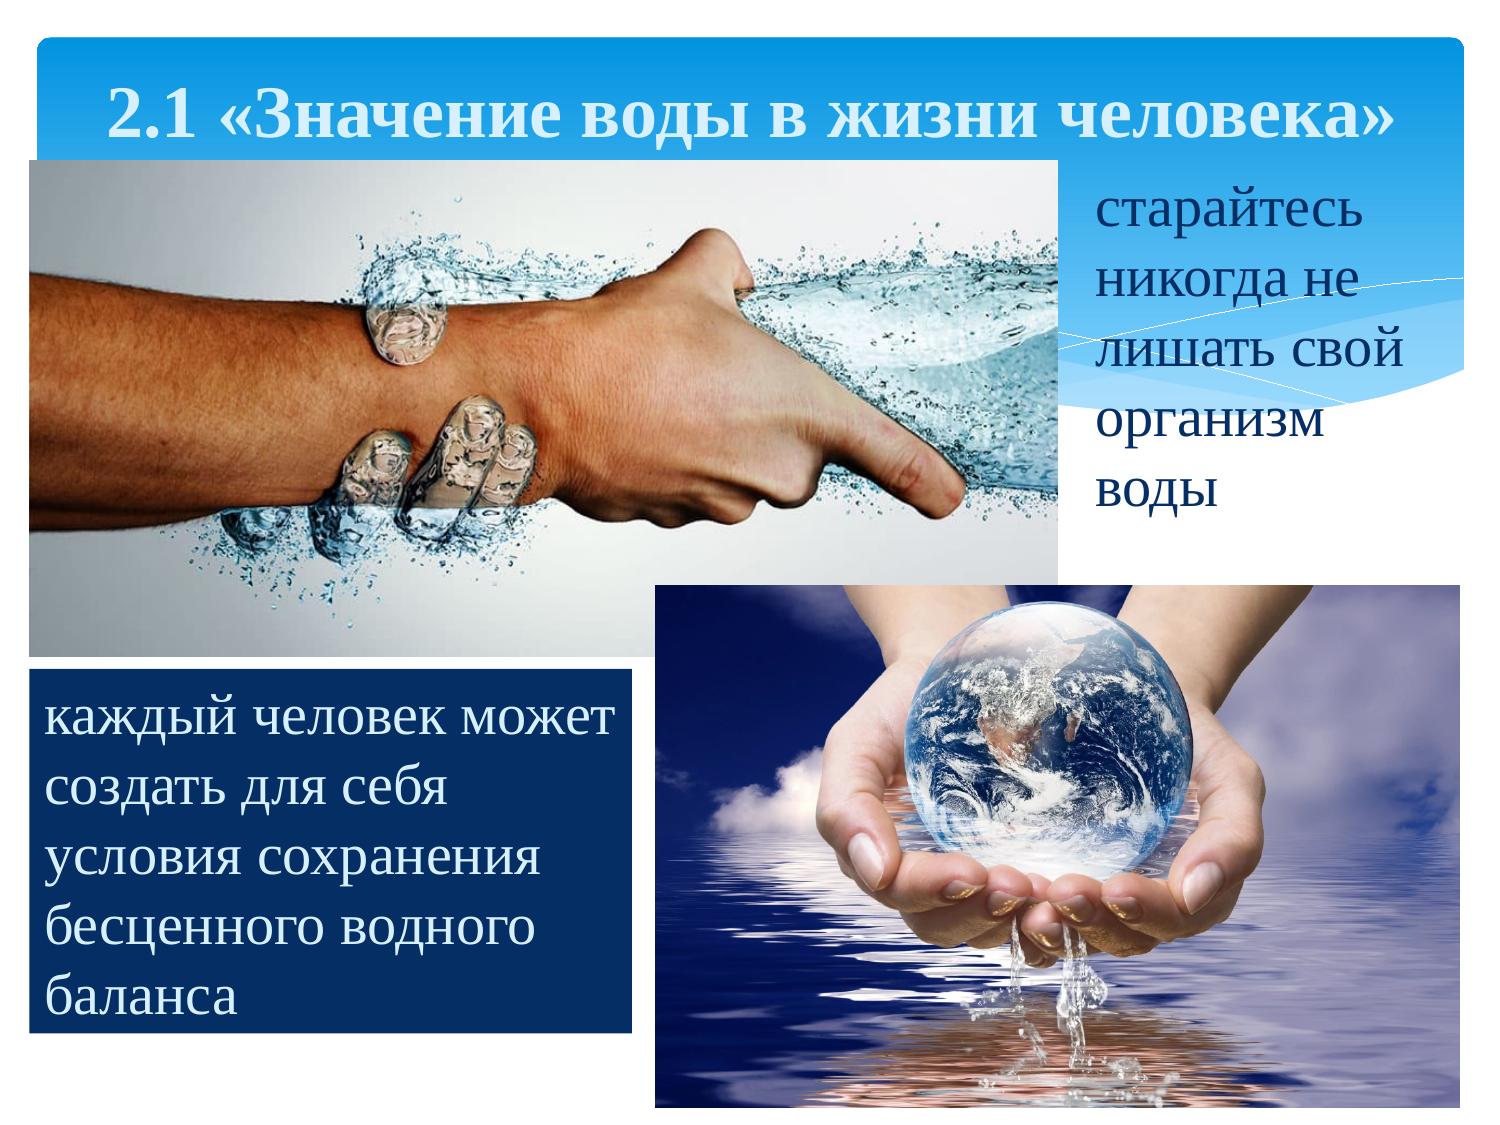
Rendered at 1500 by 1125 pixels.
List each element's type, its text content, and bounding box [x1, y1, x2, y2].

text_box каждый человек может создать для себя условия сохранения бесценного водного баланса [29, 668, 632, 1034]
title 2.1 «Значение воды в жизни человека» [76, 54, 1427, 261]
text_box старайтесь никогда не лишать свой организм воды [1080, 160, 1459, 526]
picture [655, 584, 1460, 1109]
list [29, 160, 1058, 658]
